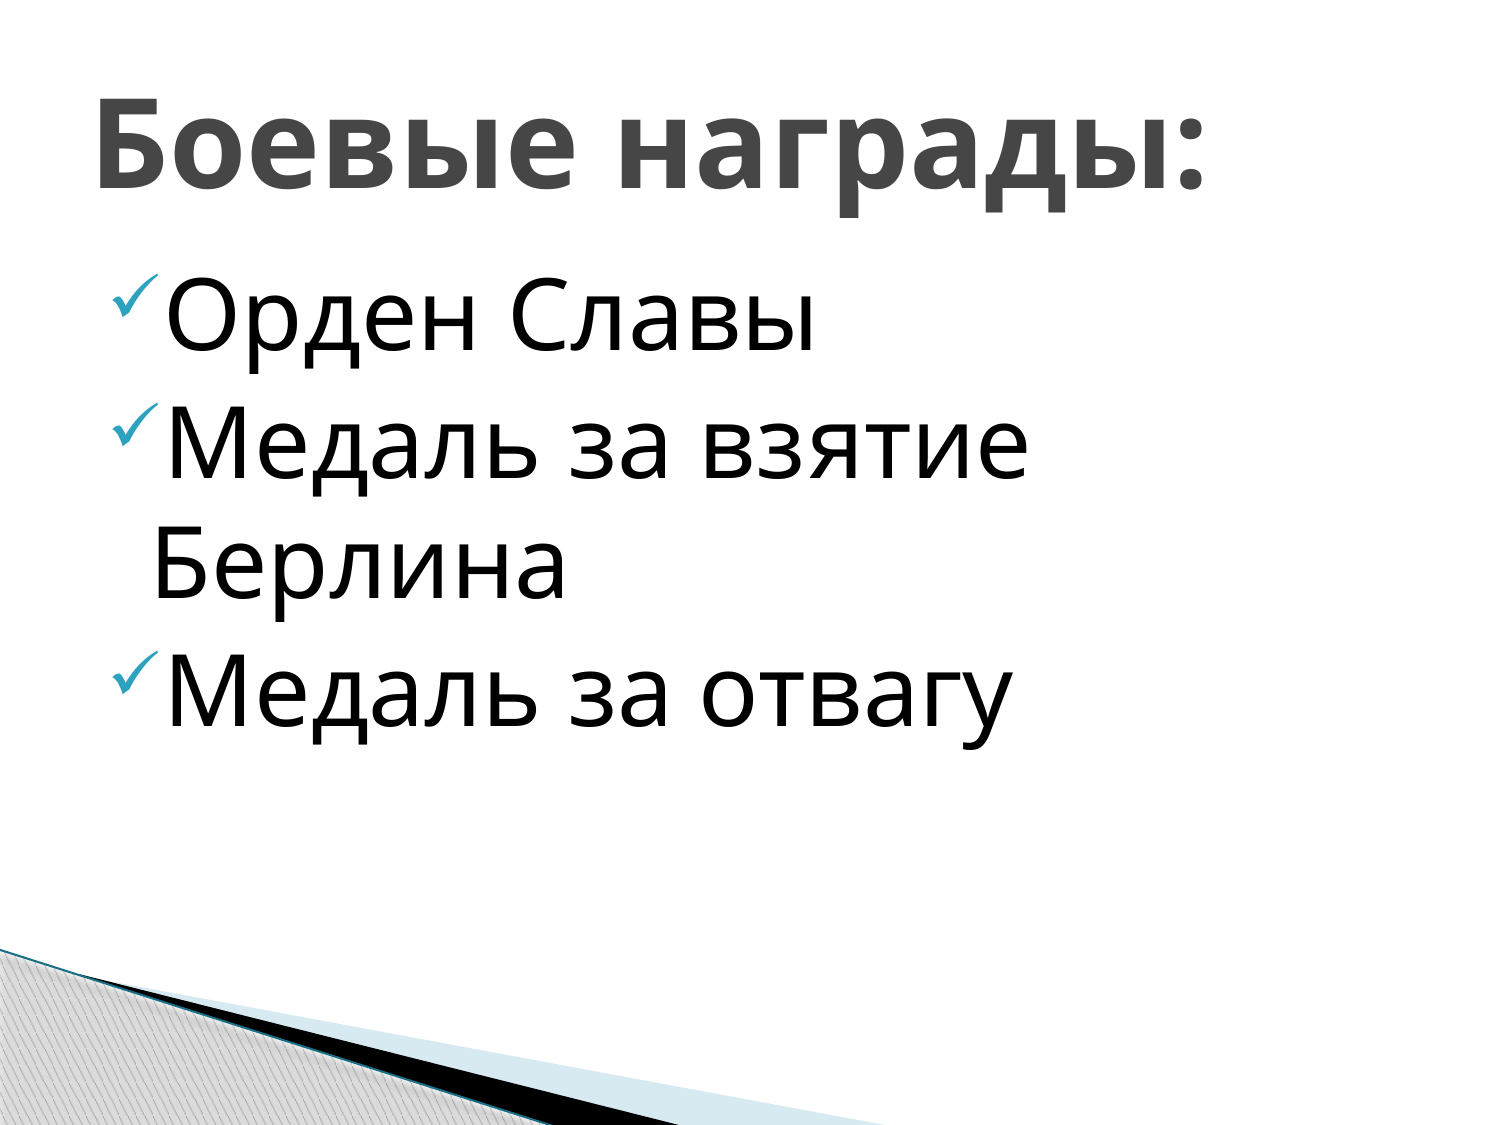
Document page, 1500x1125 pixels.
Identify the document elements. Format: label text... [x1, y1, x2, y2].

list Орден Славы Медаль за взятие Берлина Медаль за отвагу [75, 243, 1425, 986]
title Боевые награды: [75, 45, 1425, 233]
